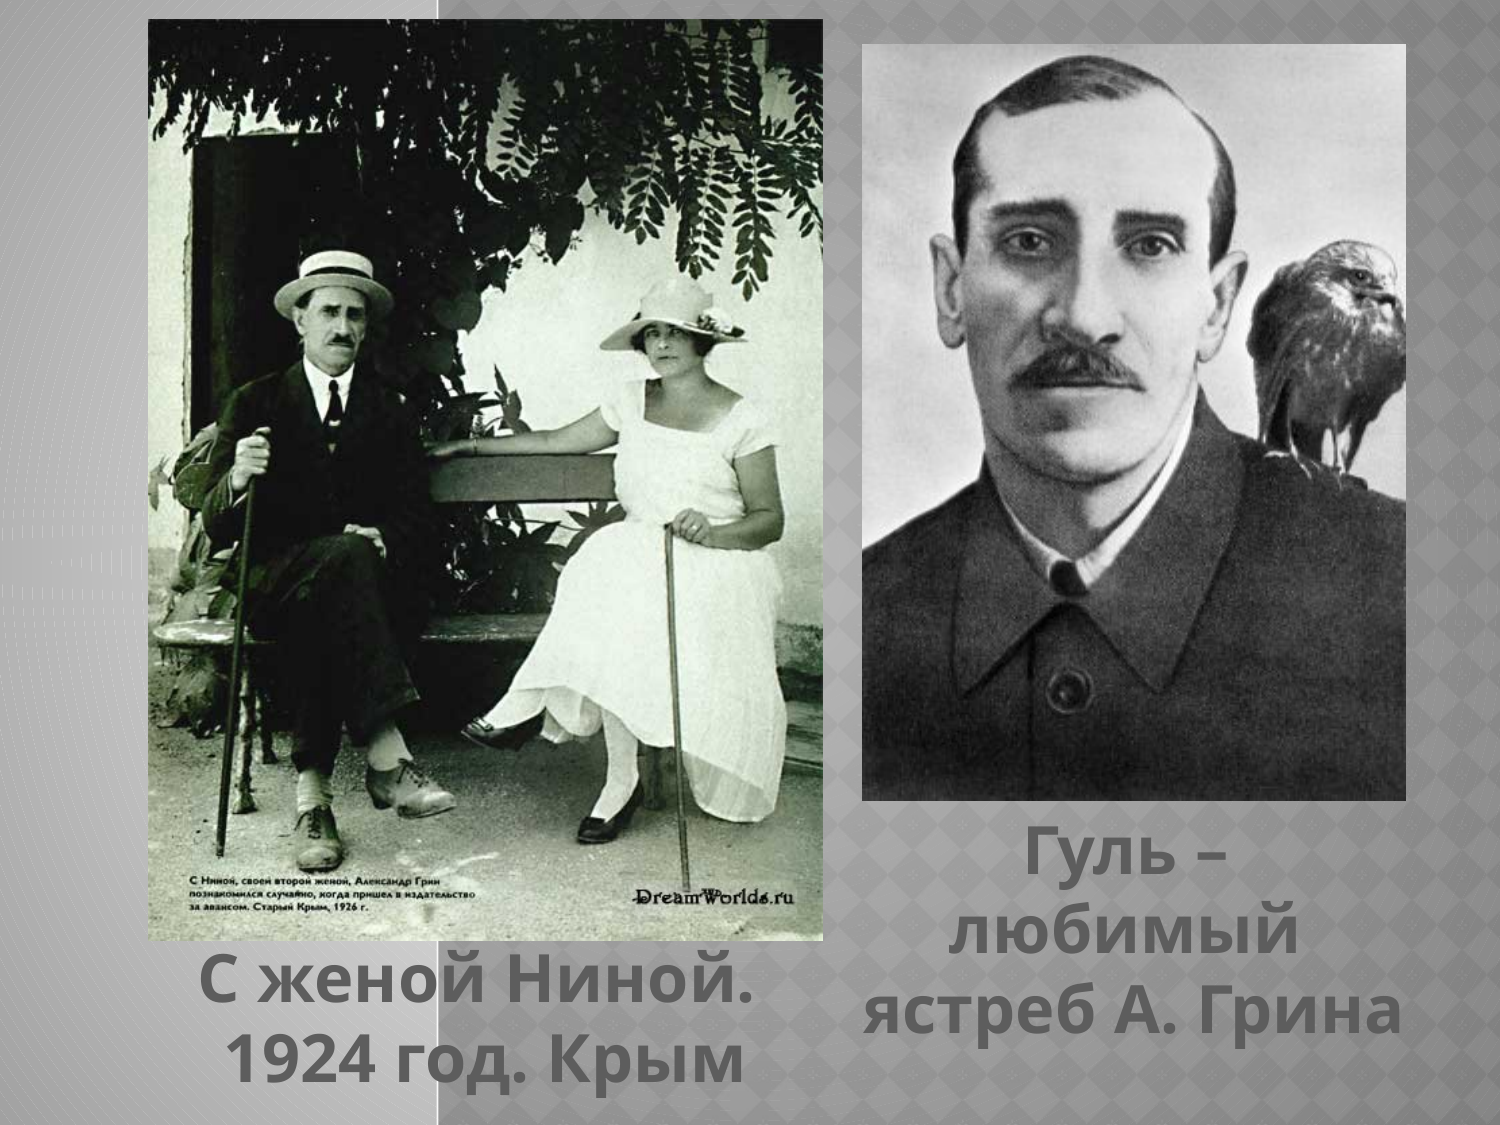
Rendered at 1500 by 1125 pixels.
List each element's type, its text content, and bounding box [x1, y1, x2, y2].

picture [148, 18, 823, 941]
picture [862, 44, 1406, 802]
text_box С женой Ниной. 1924 год. Крым [182, 950, 789, 1104]
text_box Гуль – любимый ястреб А. Грина [848, 799, 1421, 1055]
